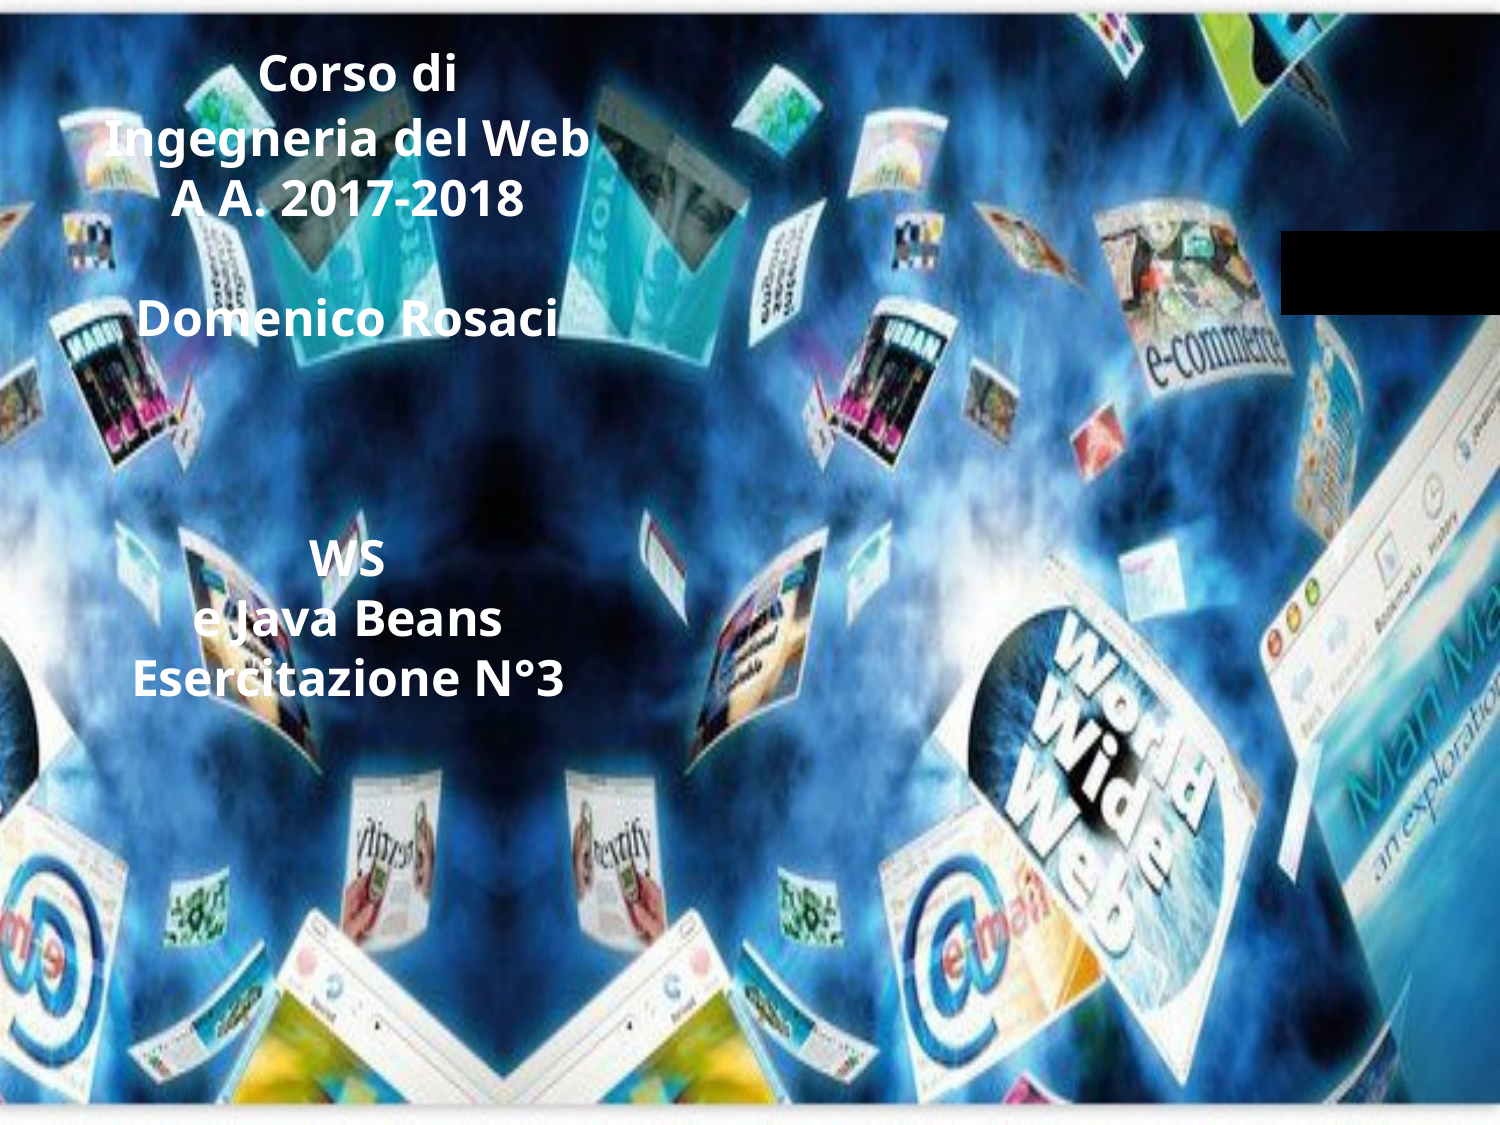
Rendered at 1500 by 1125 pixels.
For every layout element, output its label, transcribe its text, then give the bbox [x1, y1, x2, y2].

text_box [1281, 231, 1500, 315]
title Corso di Ingegneria del Web A A. 2017-2018 Domenico Rosaci WS e Java Beans Esercitazione N°3 [0, 196, 986, 438]
picture [0, 0, 1500, 1125]
